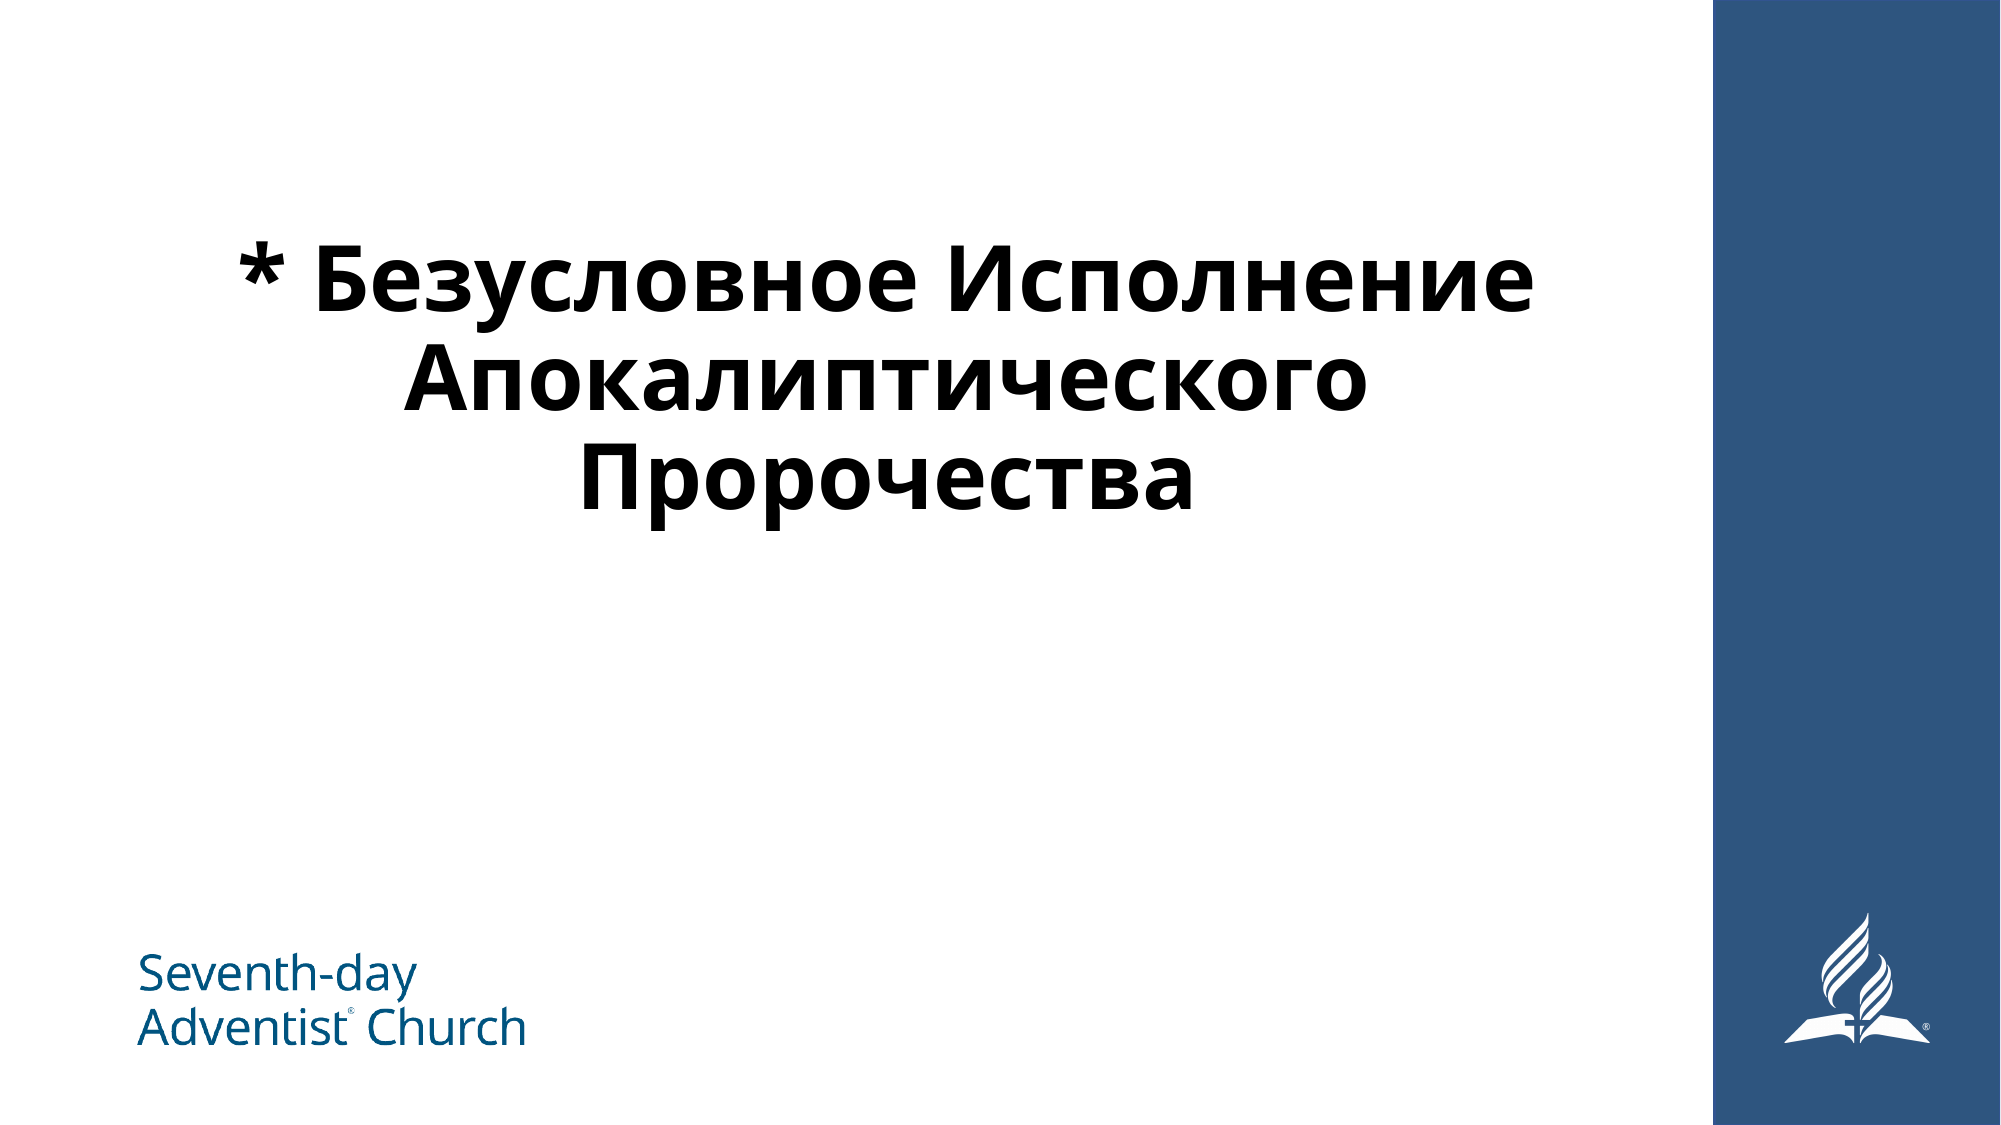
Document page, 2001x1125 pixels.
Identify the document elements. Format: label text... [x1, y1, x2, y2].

title * Безусловное Исполнение Апокалиптического Пророчества [137, 59, 1639, 703]
picture [1771, 892, 1943, 1064]
picture [120, 911, 537, 1073]
